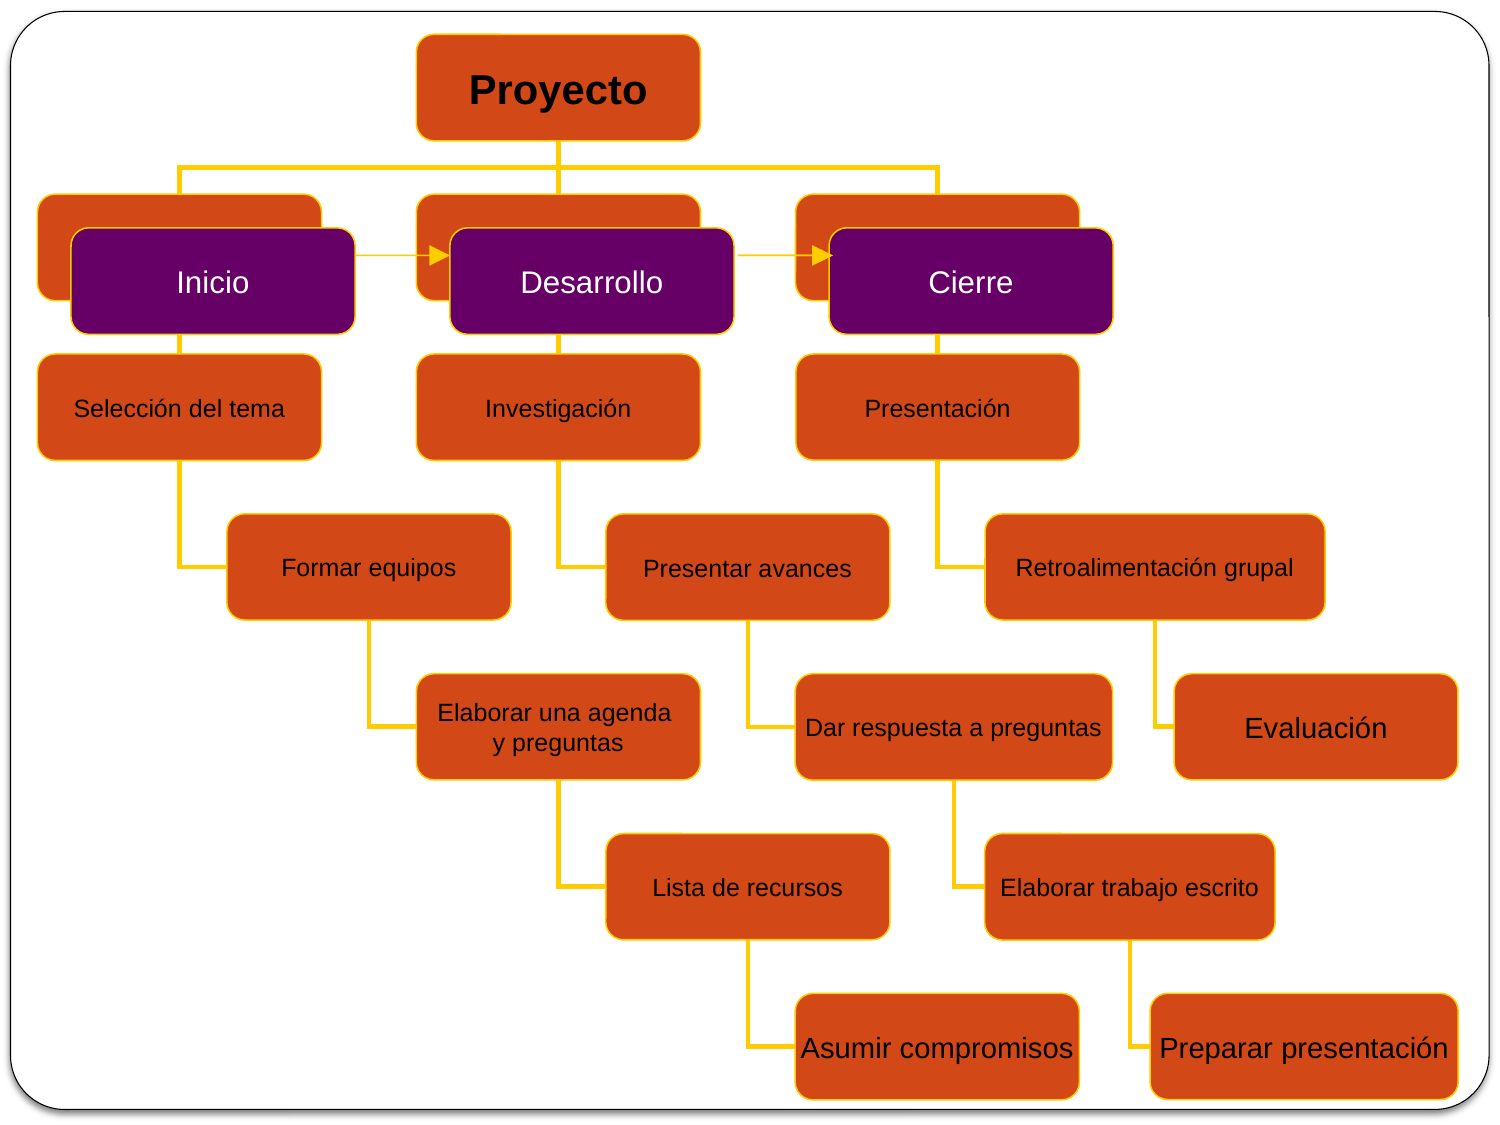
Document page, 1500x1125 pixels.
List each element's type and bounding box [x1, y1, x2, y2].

text_box [37, 34, 1459, 1101]
